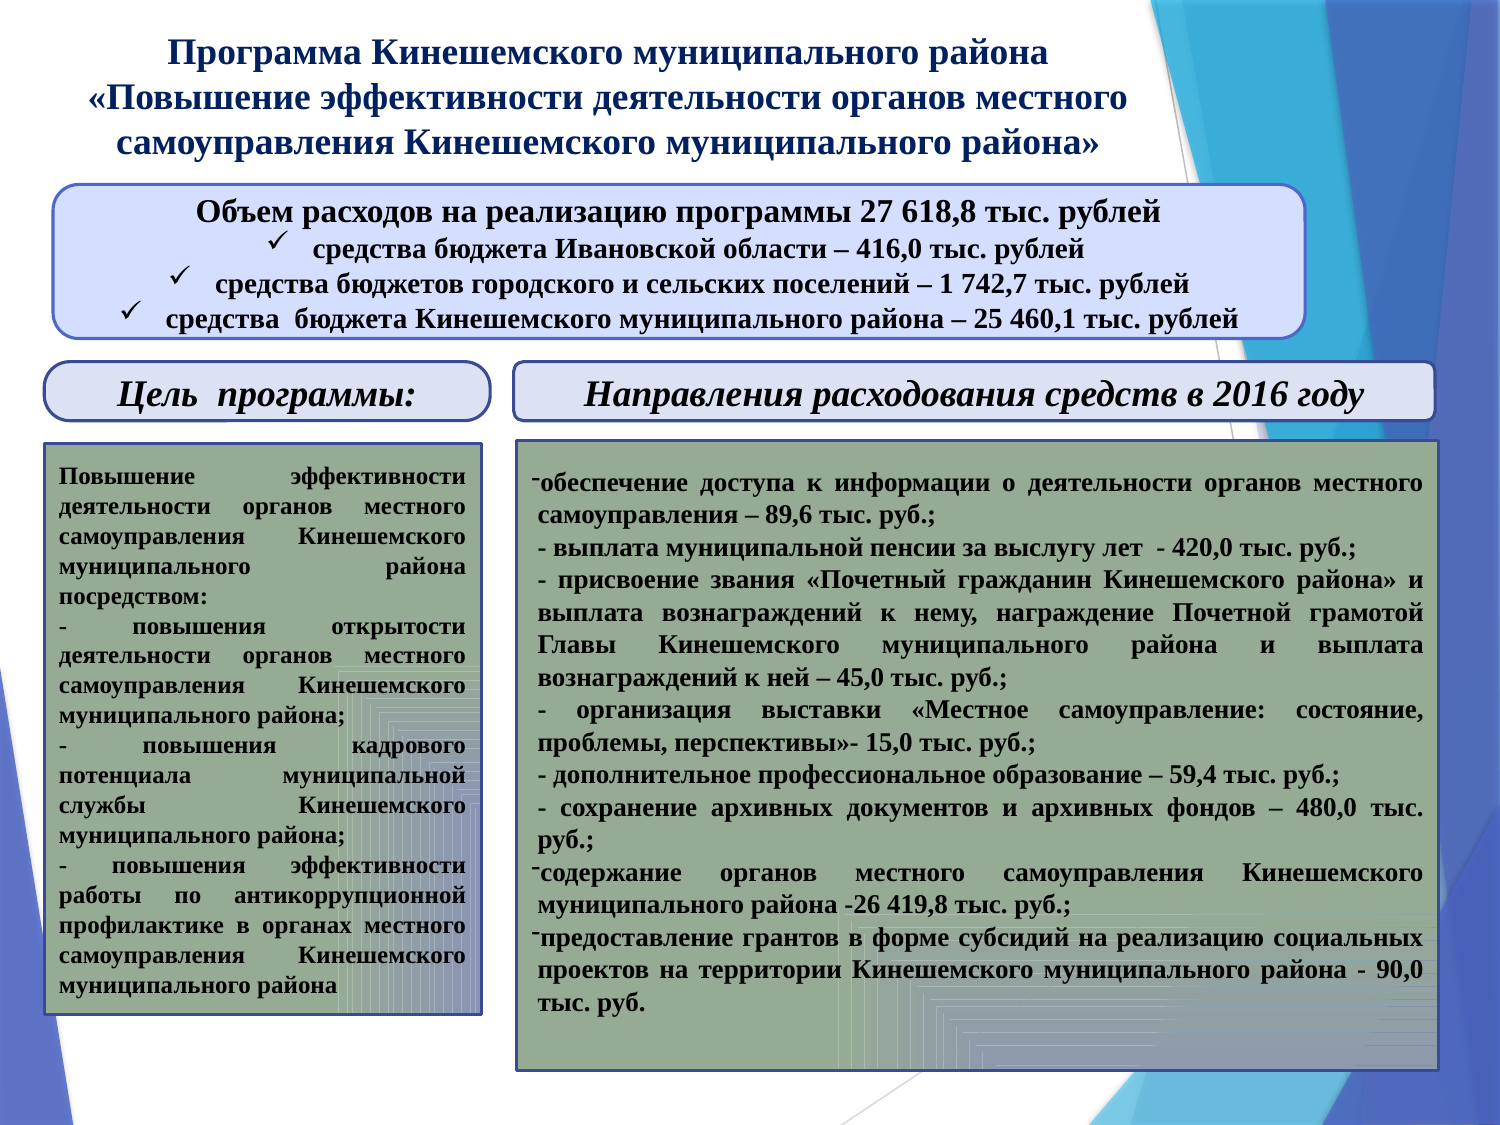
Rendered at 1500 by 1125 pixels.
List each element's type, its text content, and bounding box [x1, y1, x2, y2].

text_box Направления расходования средств в 2016 году [512, 360, 1437, 423]
text_box Повышение эффективности деятельности органов местного самоуправления Кинешемского муниципального района посредством: - повышения открытости деятельности органов местного самоуправления Кинешемского муниципального района; - повышения кадрового потенциала муниципальной службы Кинешемского муниципального района; - повышения эффективности работы по антикоррупционной профилактике в органах местного самоуправления Кинешемского муниципального района [43, 442, 483, 1016]
title Программа Кинешемского муниципального района «Повышение эффективности деятельности органов местного самоуправления Кинешемского муниципального района» [53, 19, 1164, 197]
text_box обеспечение доступа к информации о деятельности органов местного самоуправления – 89,6 тыс. руб.; - выплата муниципальной пенсии за выслугу лет - 420,0 тыс. руб.; - присвоение звания «Почетный гражданин Кинешемского района» и выплата вознаграждений к нему, награждение Почетной грамотой Главы Кинешемского муниципального района и выплата вознаграждений к ней – 45,0 тыс. руб.; - организация выставки «Местное самоуправление: состояние, проблемы, перспективы»- 15,0 тыс. руб.; - дополнительное профессиональное образование – 59,4 тыс. руб.; - сохранение архивных документов и архивных фондов – 480,0 тыс. руб.; содержание органов местного самоуправления Кинешемского муниципального района -26 419,8 тыс. руб.; предоставление грантов в форме субсидий на реализацию социальных проектов на территории Кинешемского муниципального района - 90,0 тыс. руб. [515, 439, 1440, 1072]
text_box Объем расходов на реализацию программы 27 618,8 тыс. рублей средства бюджета Ивановской области – 416,0 тыс. рублей средства бюджетов городского и сельских поселений – 1 742,7 тыс. рублей средства бюджета Кинешемского муниципального района – 25 460,1 тыс. рублей [51, 182, 1307, 341]
text_box Цель программы: [42, 360, 492, 423]
